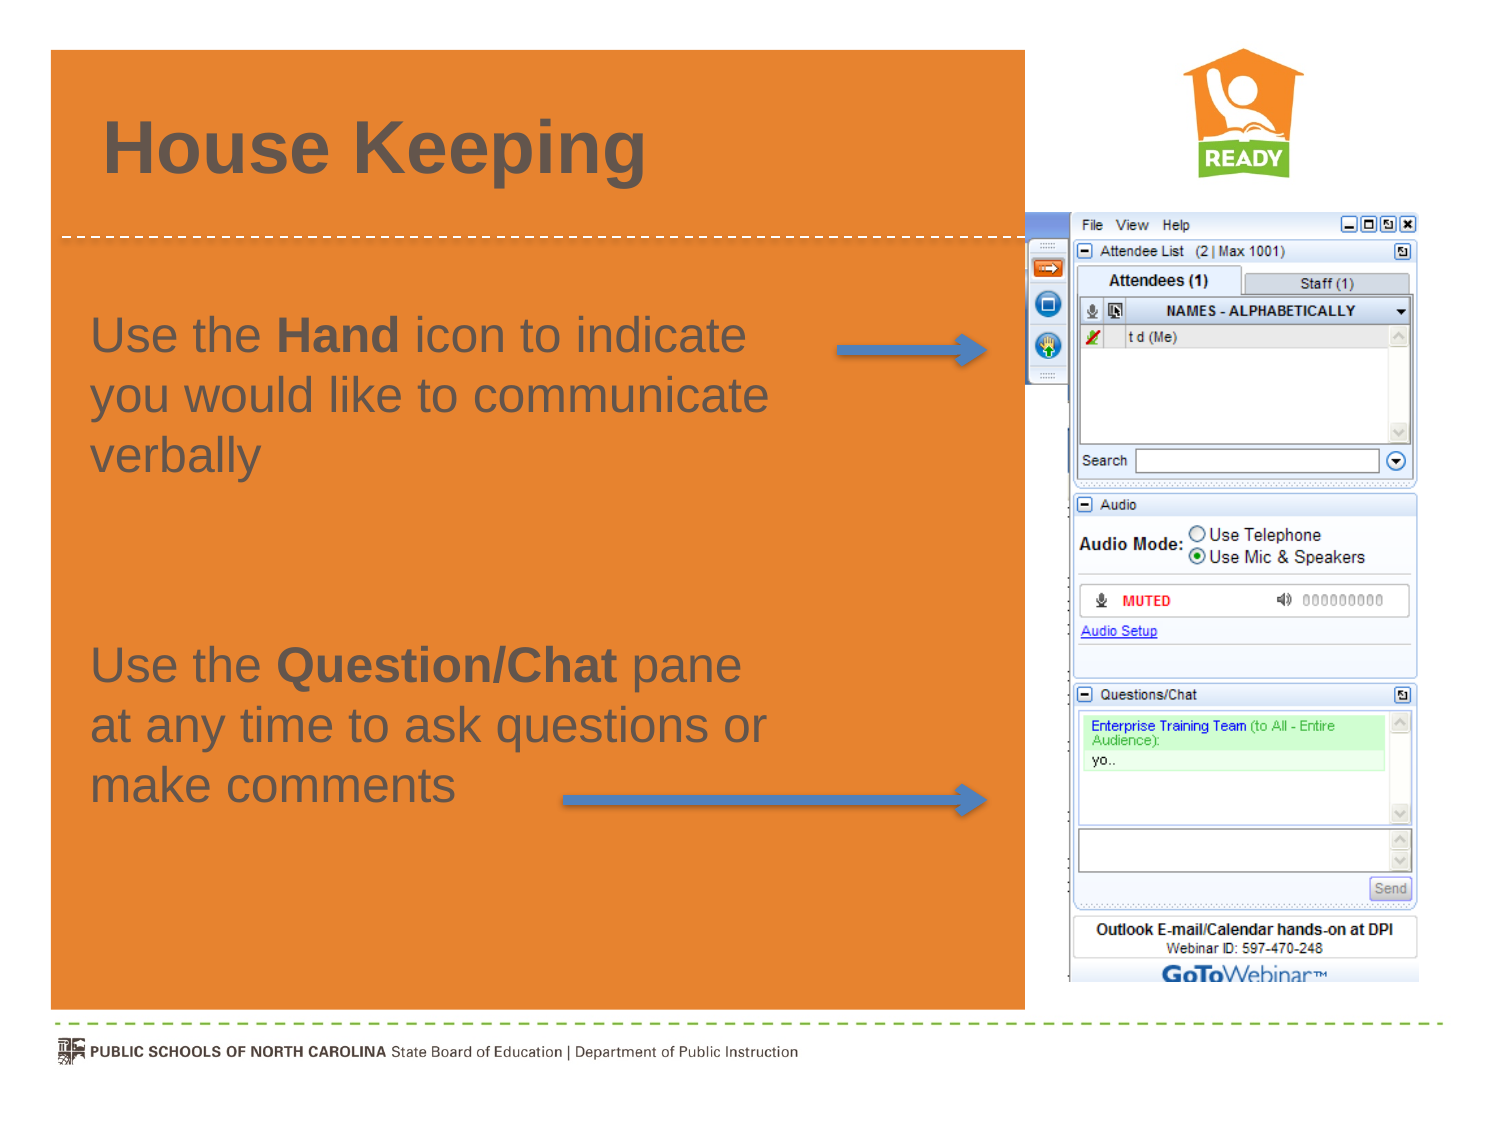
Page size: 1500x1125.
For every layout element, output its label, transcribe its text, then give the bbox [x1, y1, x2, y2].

picture [0, 0, 1500, 1125]
title House Keeping [87, 50, 1013, 238]
text_box Use the Hand icon to indicate you would like to communicate verbally Use the Question/Chat pane at any time to ask questions or make comments [74, 235, 813, 1005]
